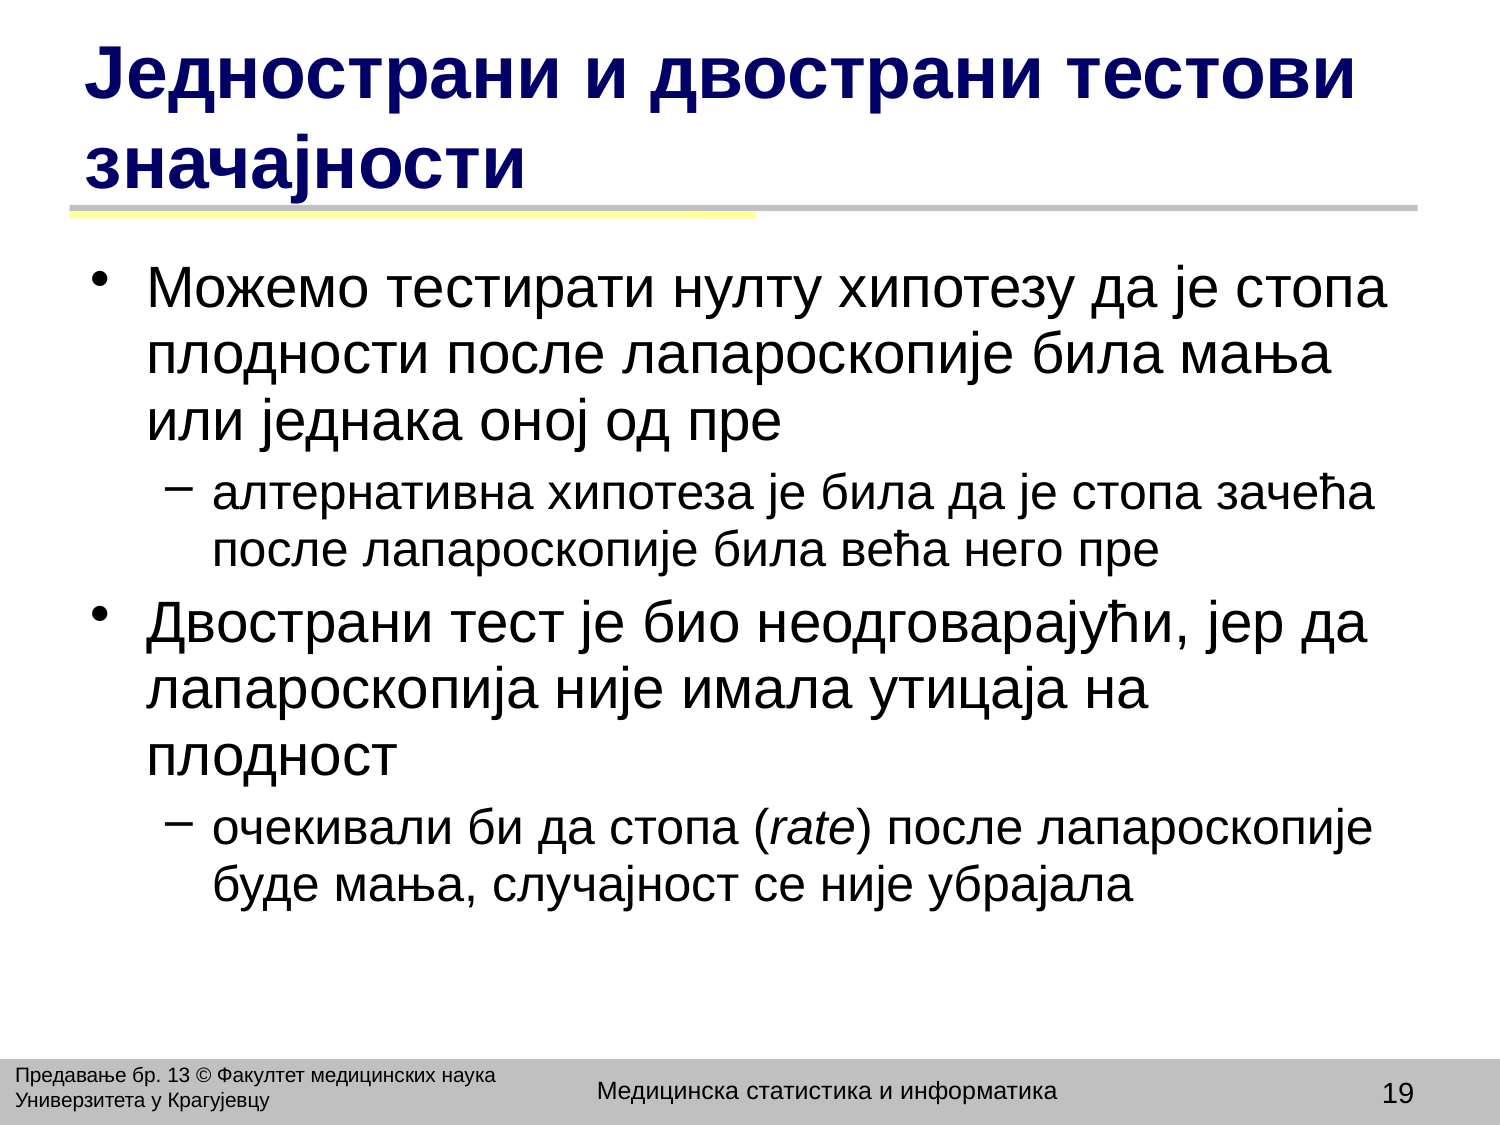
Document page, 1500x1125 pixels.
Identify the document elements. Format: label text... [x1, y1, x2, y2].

title Jеднострани и двострани тестови значајности [69, 19, 1426, 208]
footer Медицинска статистика и информатика [512, 1066, 1144, 1125]
slide_number Предавање бр. 13 © Факултет медицинских наука Универзитета у Крагујевцу [0, 1053, 629, 1108]
list Можемо тестирати нулту хипотезу да је стопа плодности после лапароскопије била мања или једнака оној од пре алтернативна хипотеза је била да је стопа зачећа после лапароскопије била већа него пре Двострани тест је био неодговарајући, јер да лапароскопија није имала утицаја на плодност очекивали би да стопа (rate) после лапароскопије буде мања, случајност се није убрајала [74, 246, 1426, 1023]
slide_number 19 [1164, 1066, 1430, 1125]
